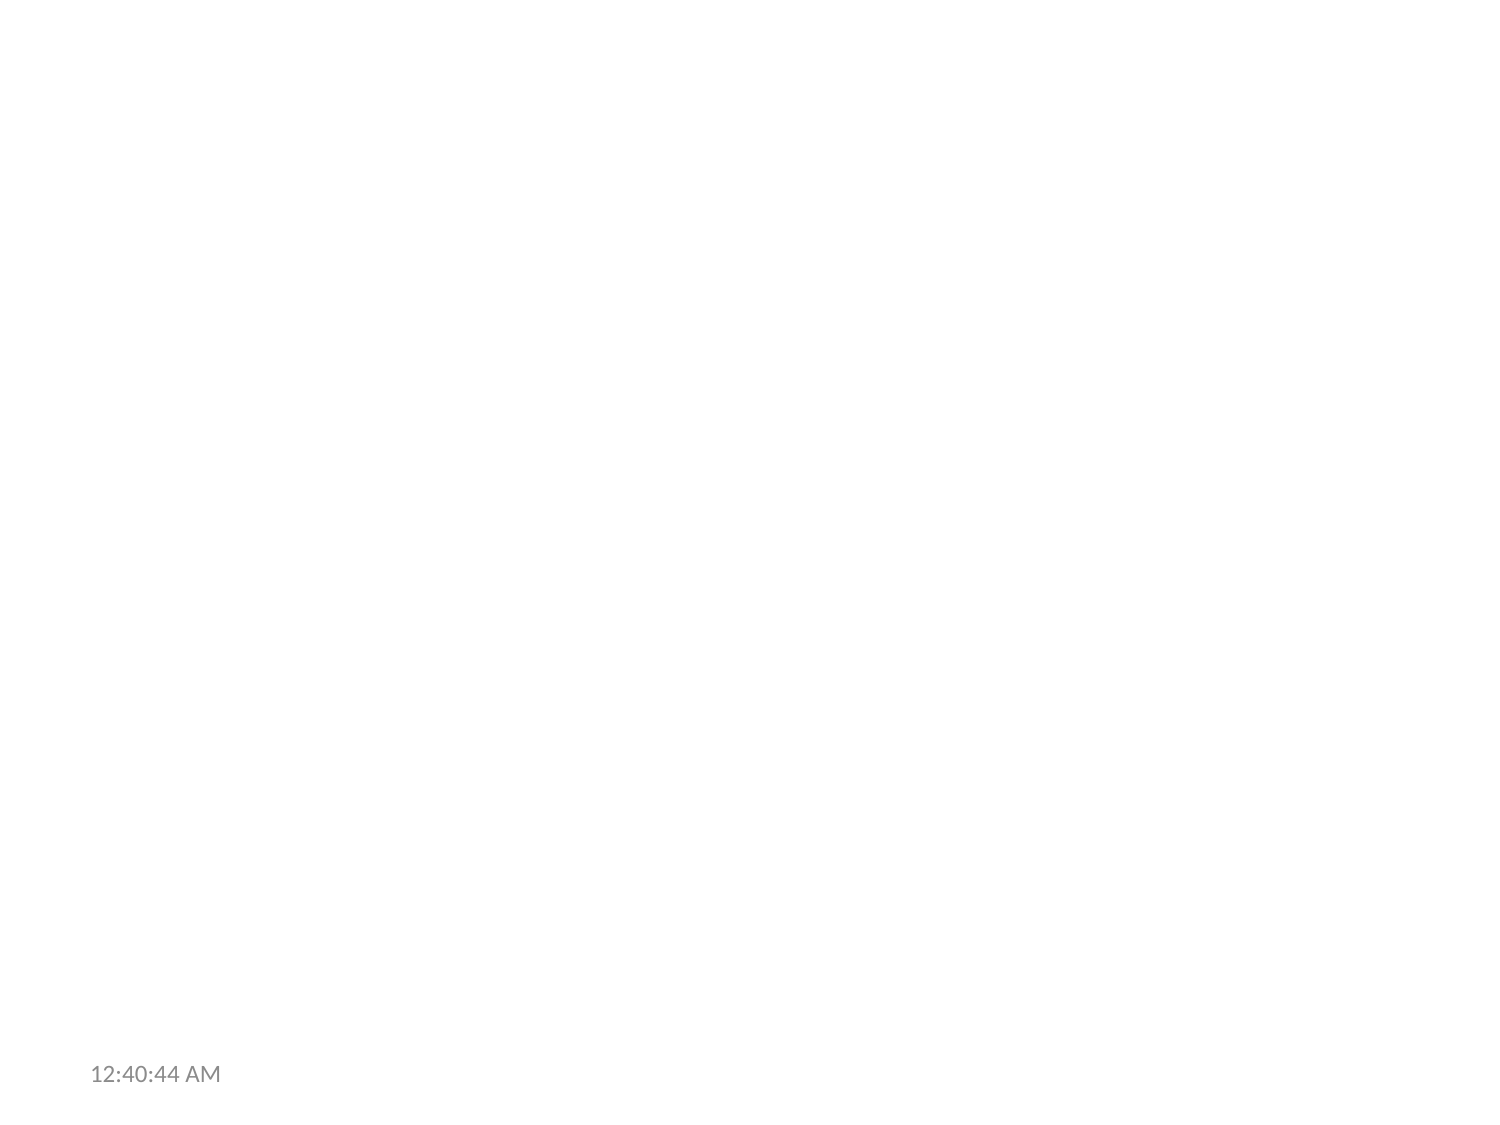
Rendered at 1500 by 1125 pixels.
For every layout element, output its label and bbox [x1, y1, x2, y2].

slide_number [75, 1042, 425, 1103]
